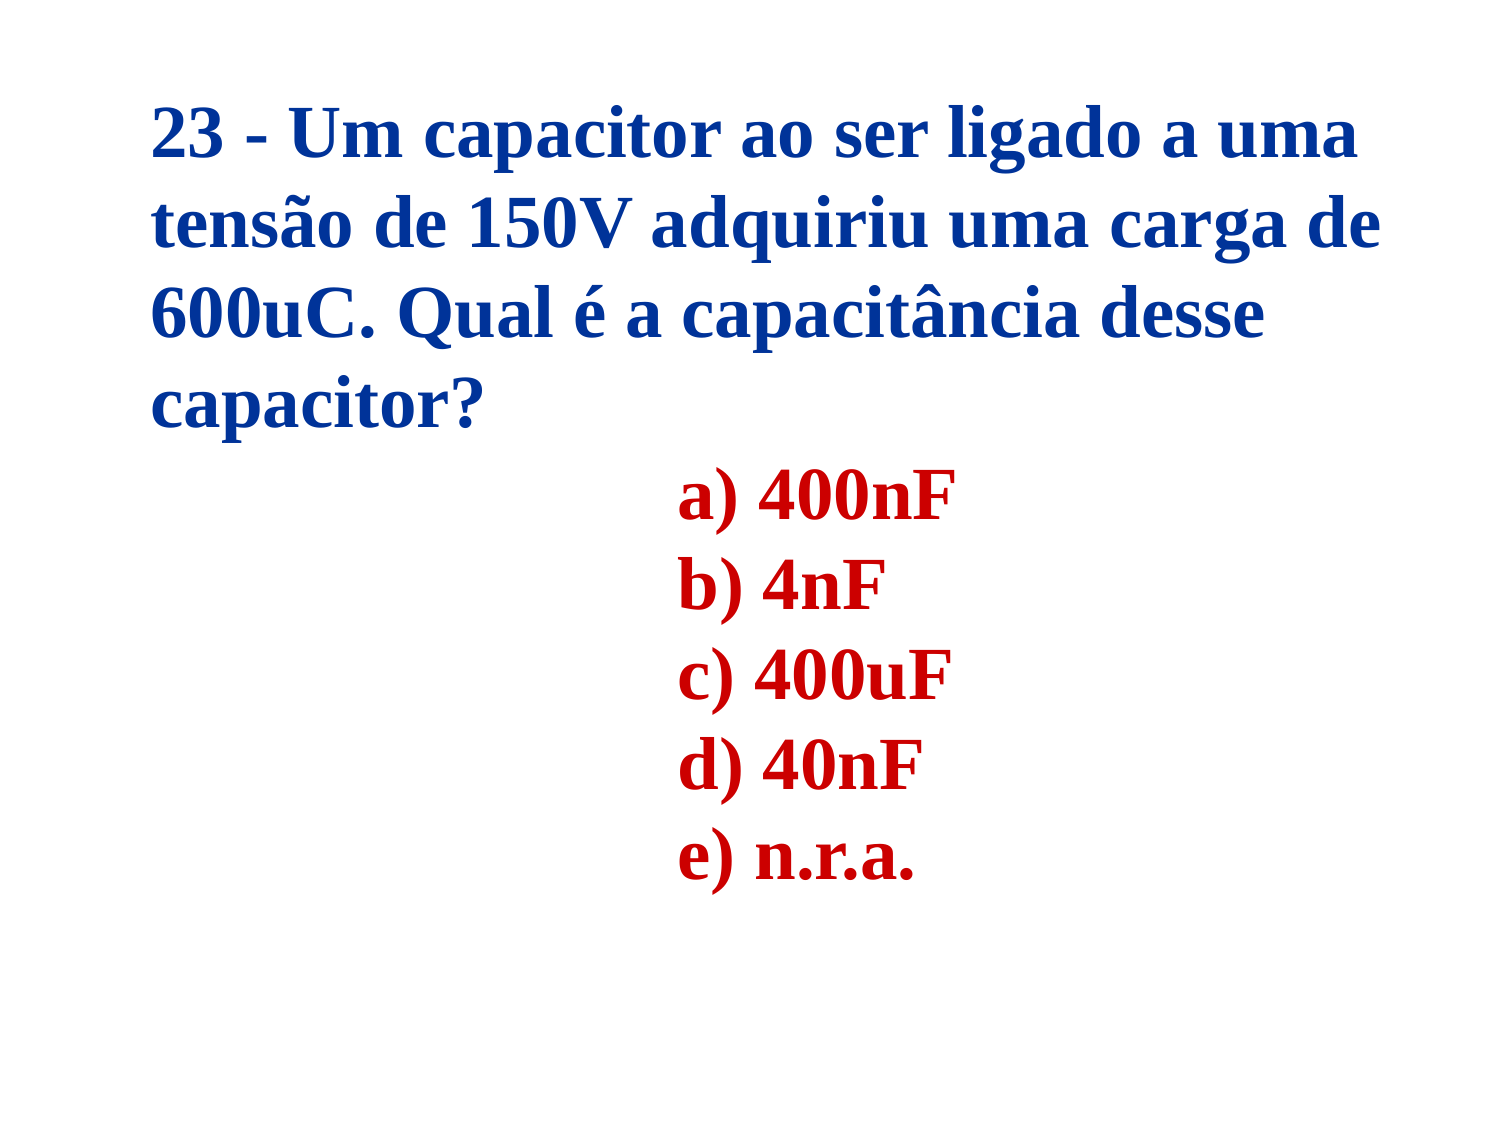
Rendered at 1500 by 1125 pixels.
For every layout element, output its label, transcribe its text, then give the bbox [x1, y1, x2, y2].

text_box a) 400nF b) 4nF c) 400uF d) 40nF e) n.r.a. [662, 437, 974, 903]
text_box 23 - Um capacitor ao ser ligado a uma tensão de 150V adquiriu uma carga de 600uC. Qual é a capacitância desse capacitor? [135, 74, 1398, 450]
